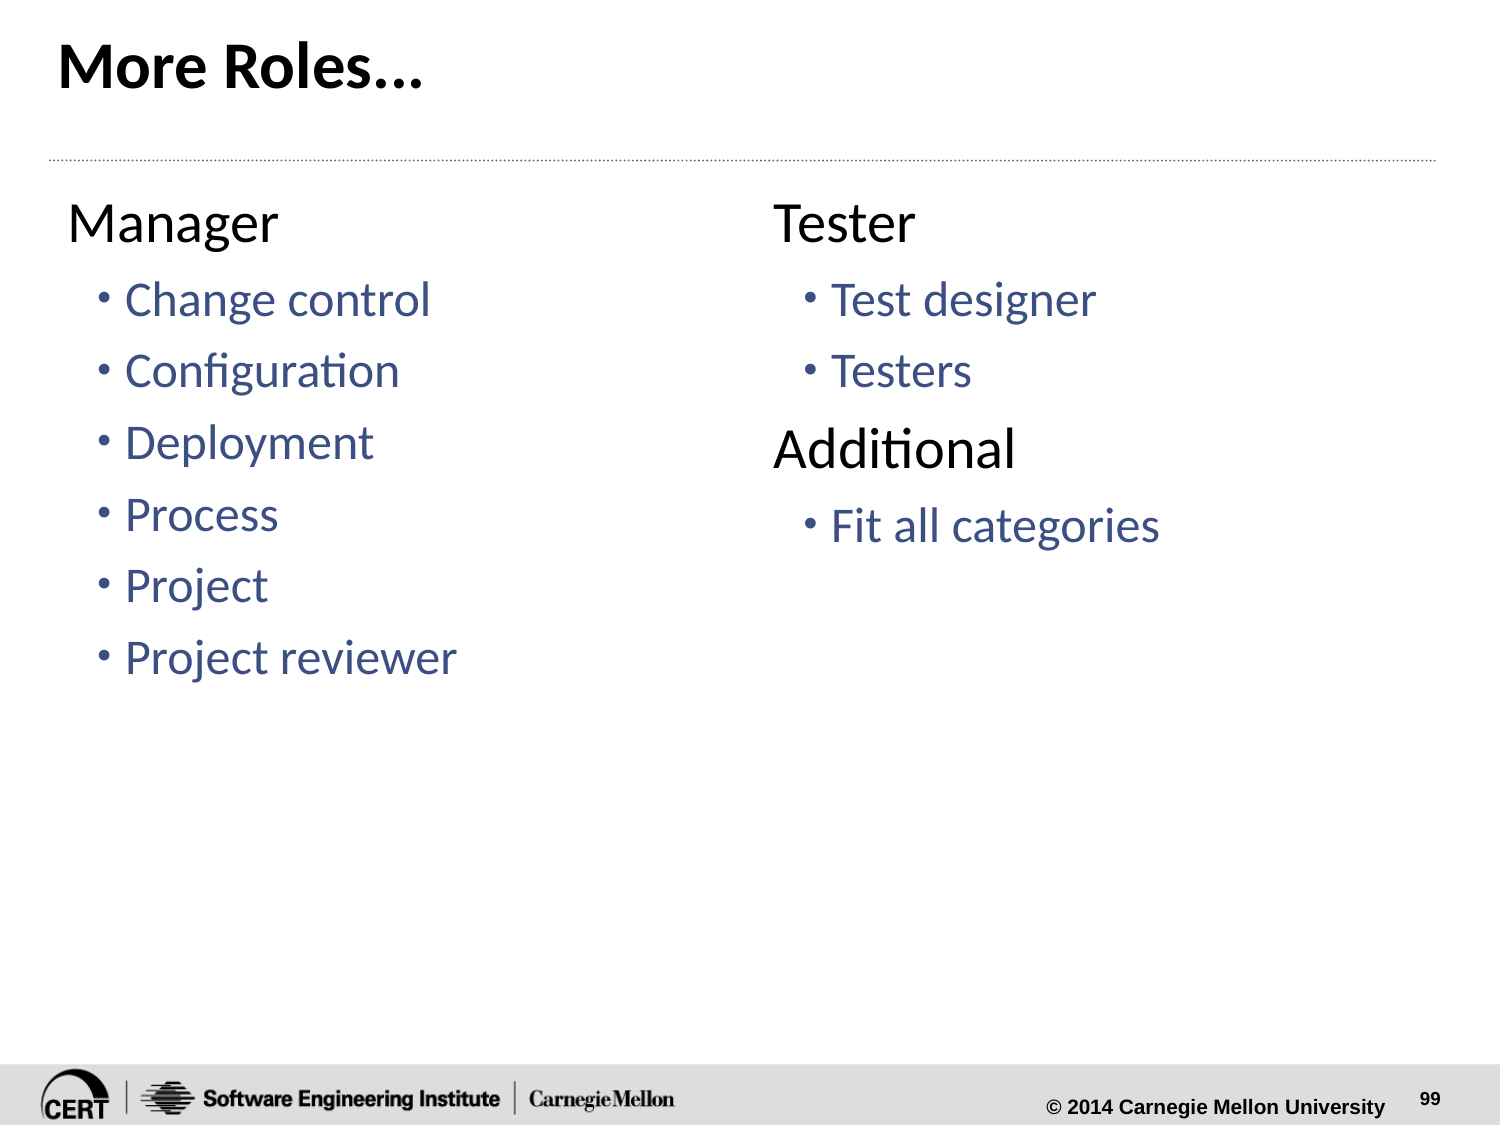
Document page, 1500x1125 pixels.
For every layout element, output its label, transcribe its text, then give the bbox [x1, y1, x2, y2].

picture [24, 1065, 688, 1125]
title More Roles... [42, 37, 1434, 155]
list Manager Change control Configuration Deployment Process Project Project reviewer [49, 187, 732, 1001]
list Tester Test designer Testers Additional Fit all categories [755, 187, 1438, 1001]
